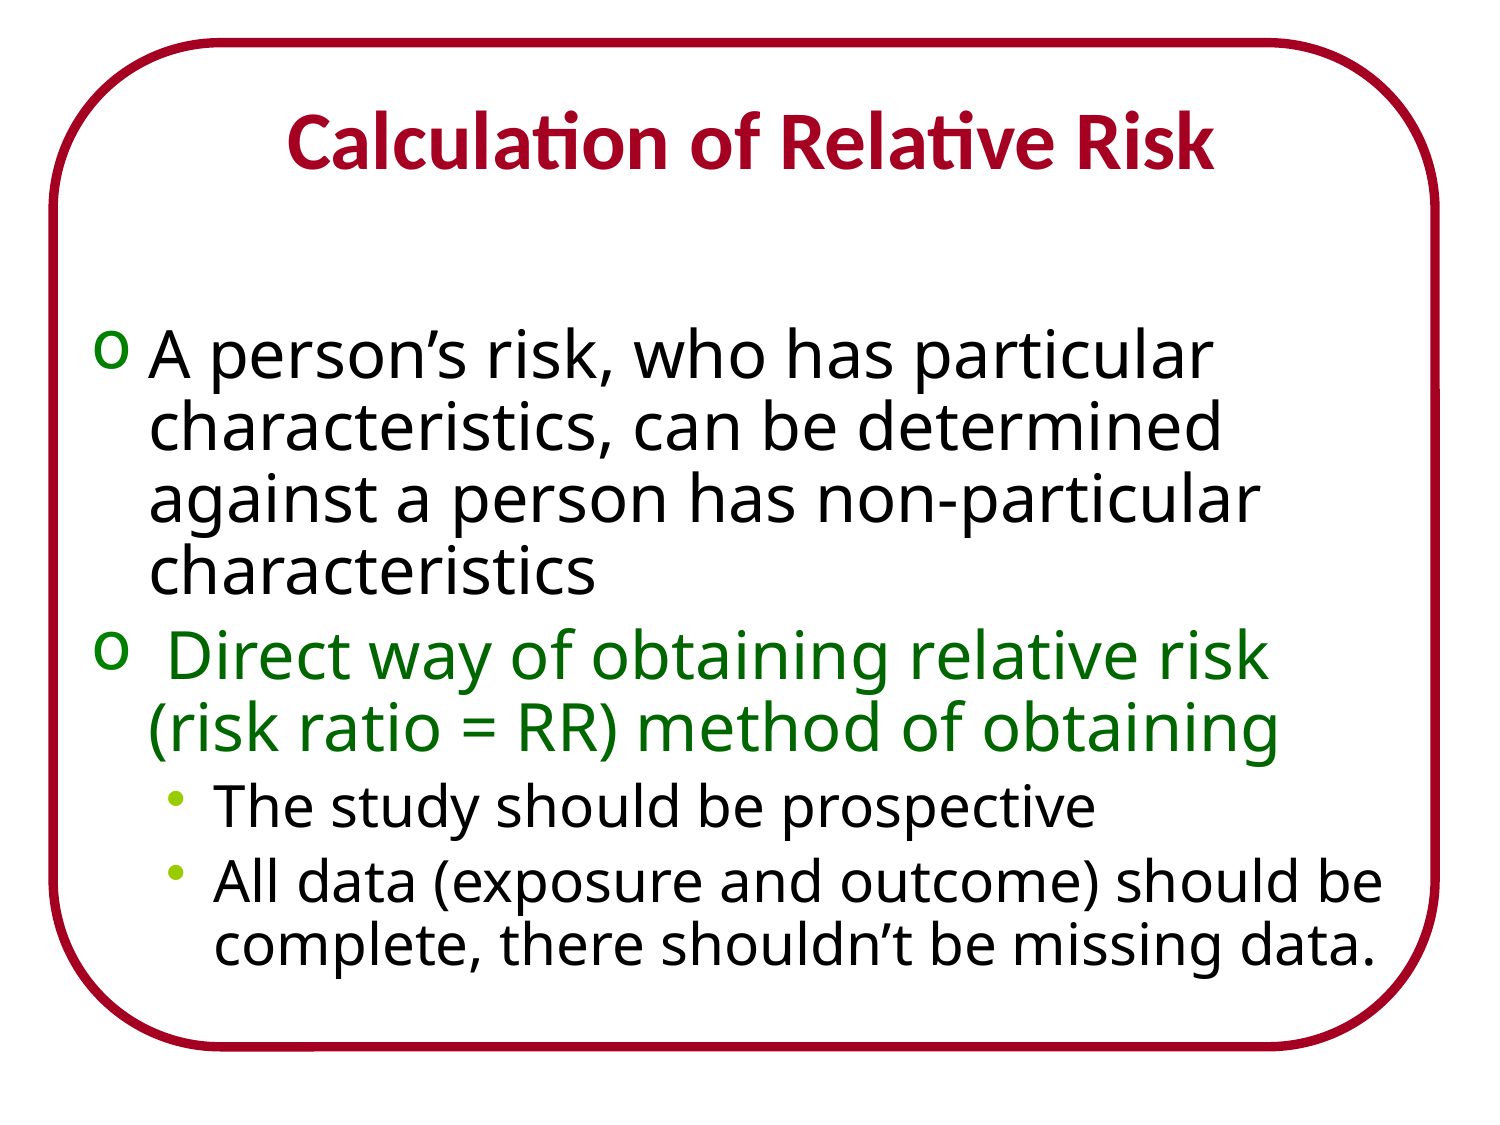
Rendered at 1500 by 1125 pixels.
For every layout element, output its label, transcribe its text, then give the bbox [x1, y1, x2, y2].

title Calculation of Relative Risk [76, 42, 1428, 219]
list A person’s risk, who has particular characteristics, can be determined against a person has non-particular characteristics Direct way of obtaining relative risk (risk ratio = RR) method of obtaining The study should be prospective All data (exposure and outcome) should be complete, there shouldn’t be missing data. [76, 219, 1428, 1012]
